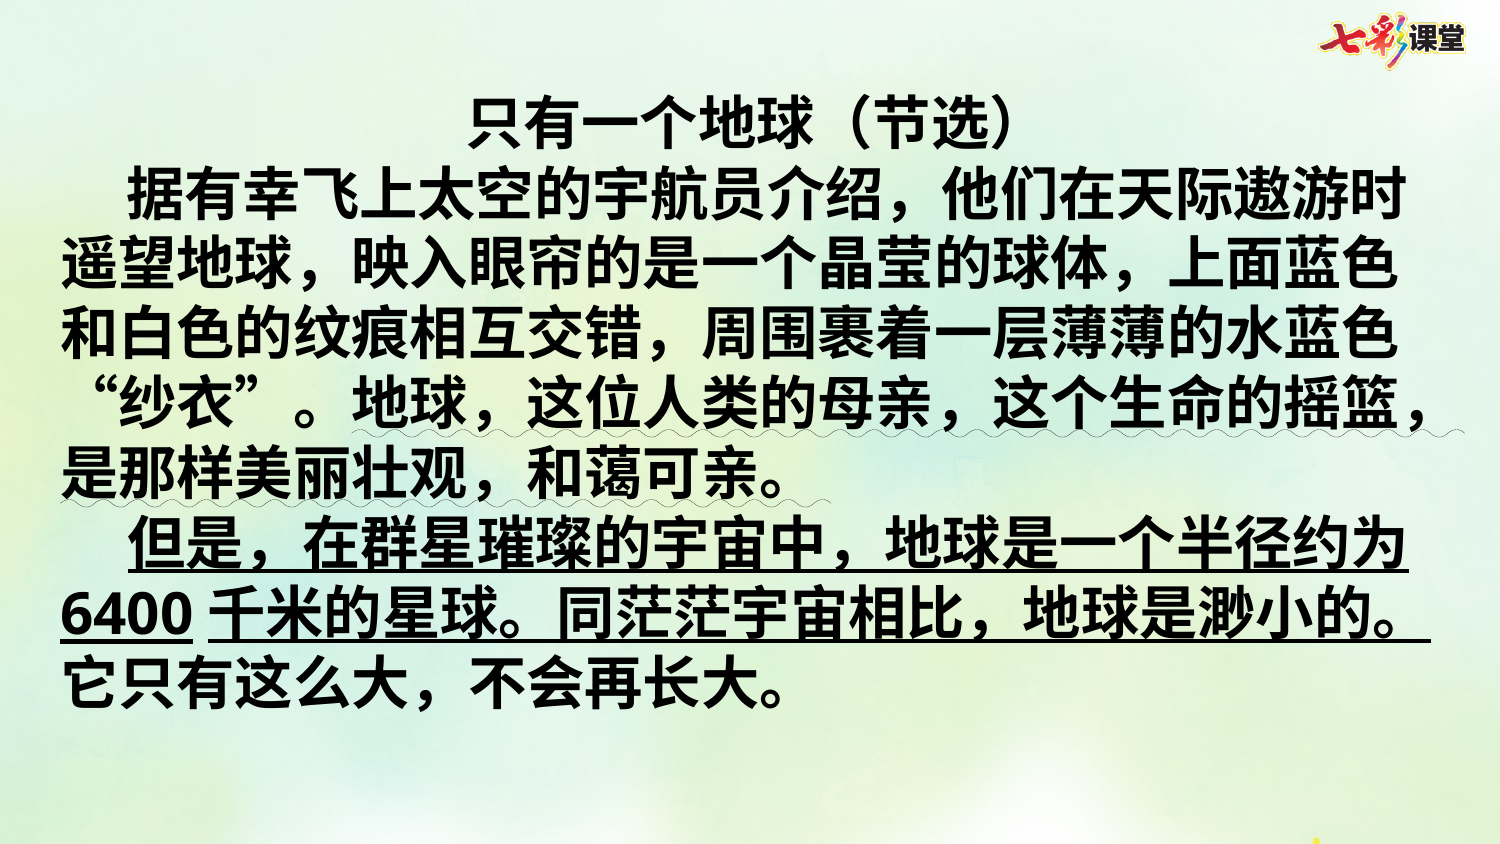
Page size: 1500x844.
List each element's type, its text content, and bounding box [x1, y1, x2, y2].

picture [0, 0, 1500, 844]
text_box 只有一个地球（节选） 据有幸飞上太空的宇航员介绍，他们在天际遨游时遥望地球，映入眼帘的是一个晶莹的球体，上面蓝色和白色的纹痕相互交错，周围裹着一层薄薄的水蓝色“纱衣”。地球，这位人类的母亲，这个生命的摇篮，是那样美丽壮观，和蔼可亲。 但是，在群星璀璨的宇宙中，地球是一个半径约为6400千米的星球。同茫茫宇宙相比，地球是渺小的。它只有这么大，不会再长大。 [45, 79, 1468, 724]
